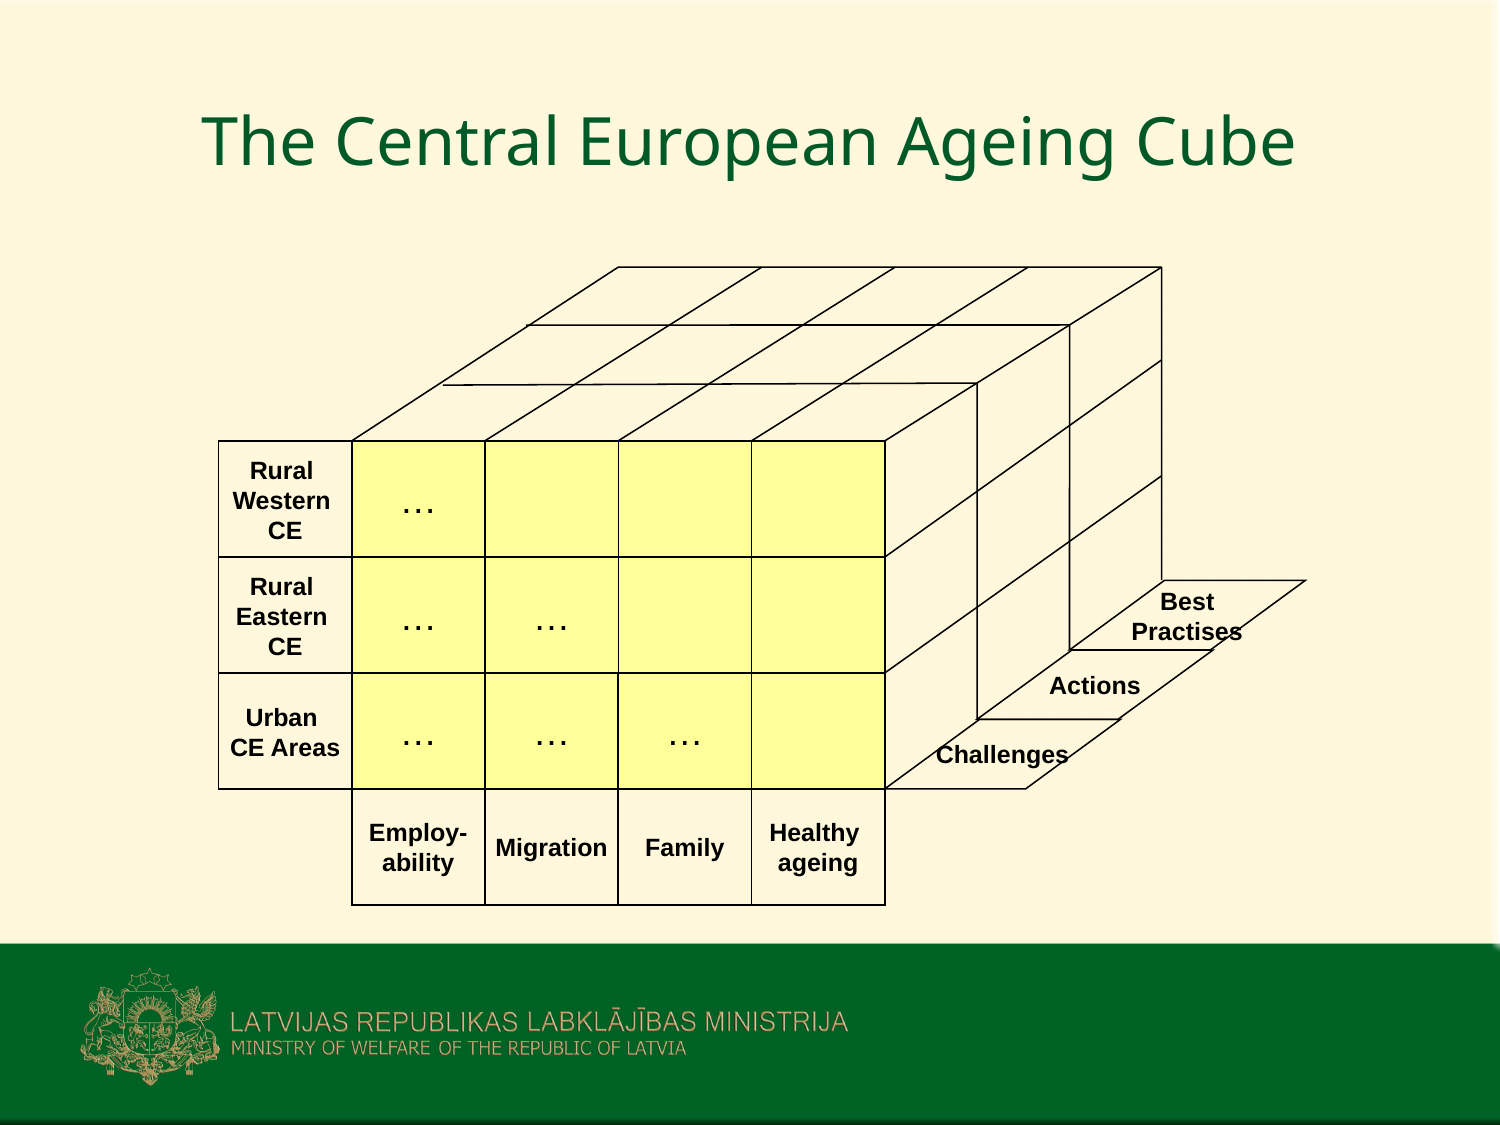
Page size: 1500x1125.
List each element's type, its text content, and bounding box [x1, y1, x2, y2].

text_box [218, 266, 1306, 906]
title The Central European Ageing Cube [74, 44, 1426, 233]
picture [0, 0, 1500, 1125]
